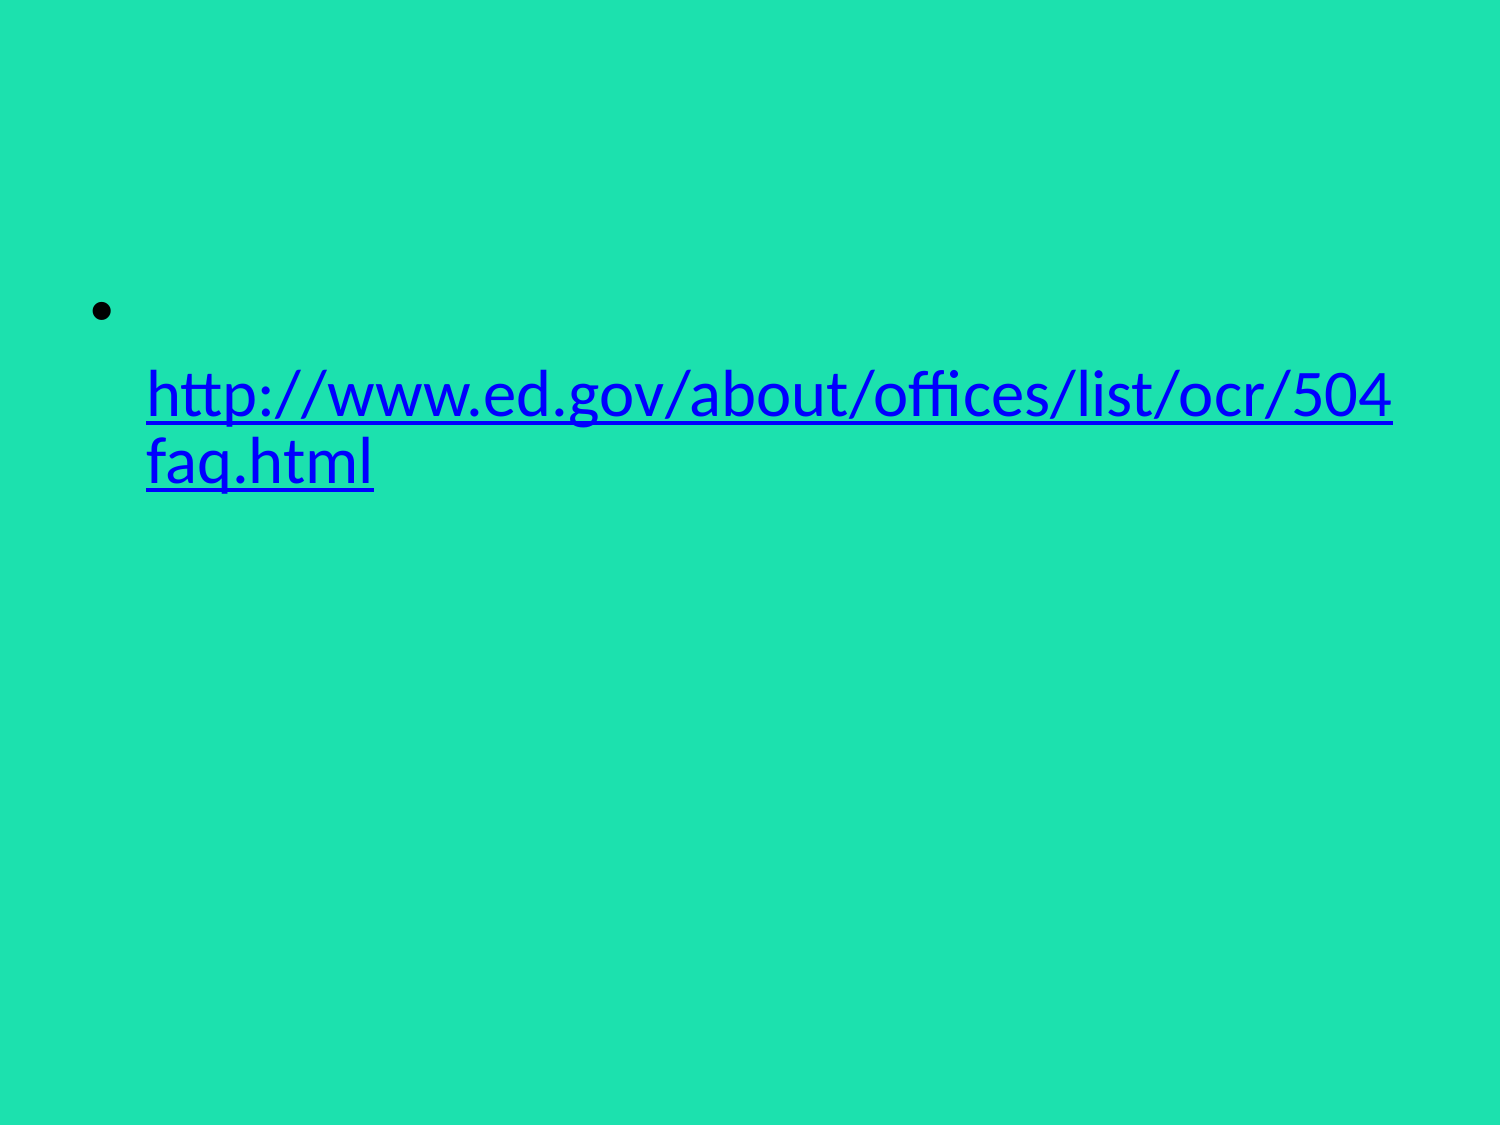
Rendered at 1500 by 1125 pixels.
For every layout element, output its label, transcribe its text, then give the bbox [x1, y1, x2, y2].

list http://www.ed.gov/about/offices/list/ocr/504faq.html [75, 262, 1425, 1005]
